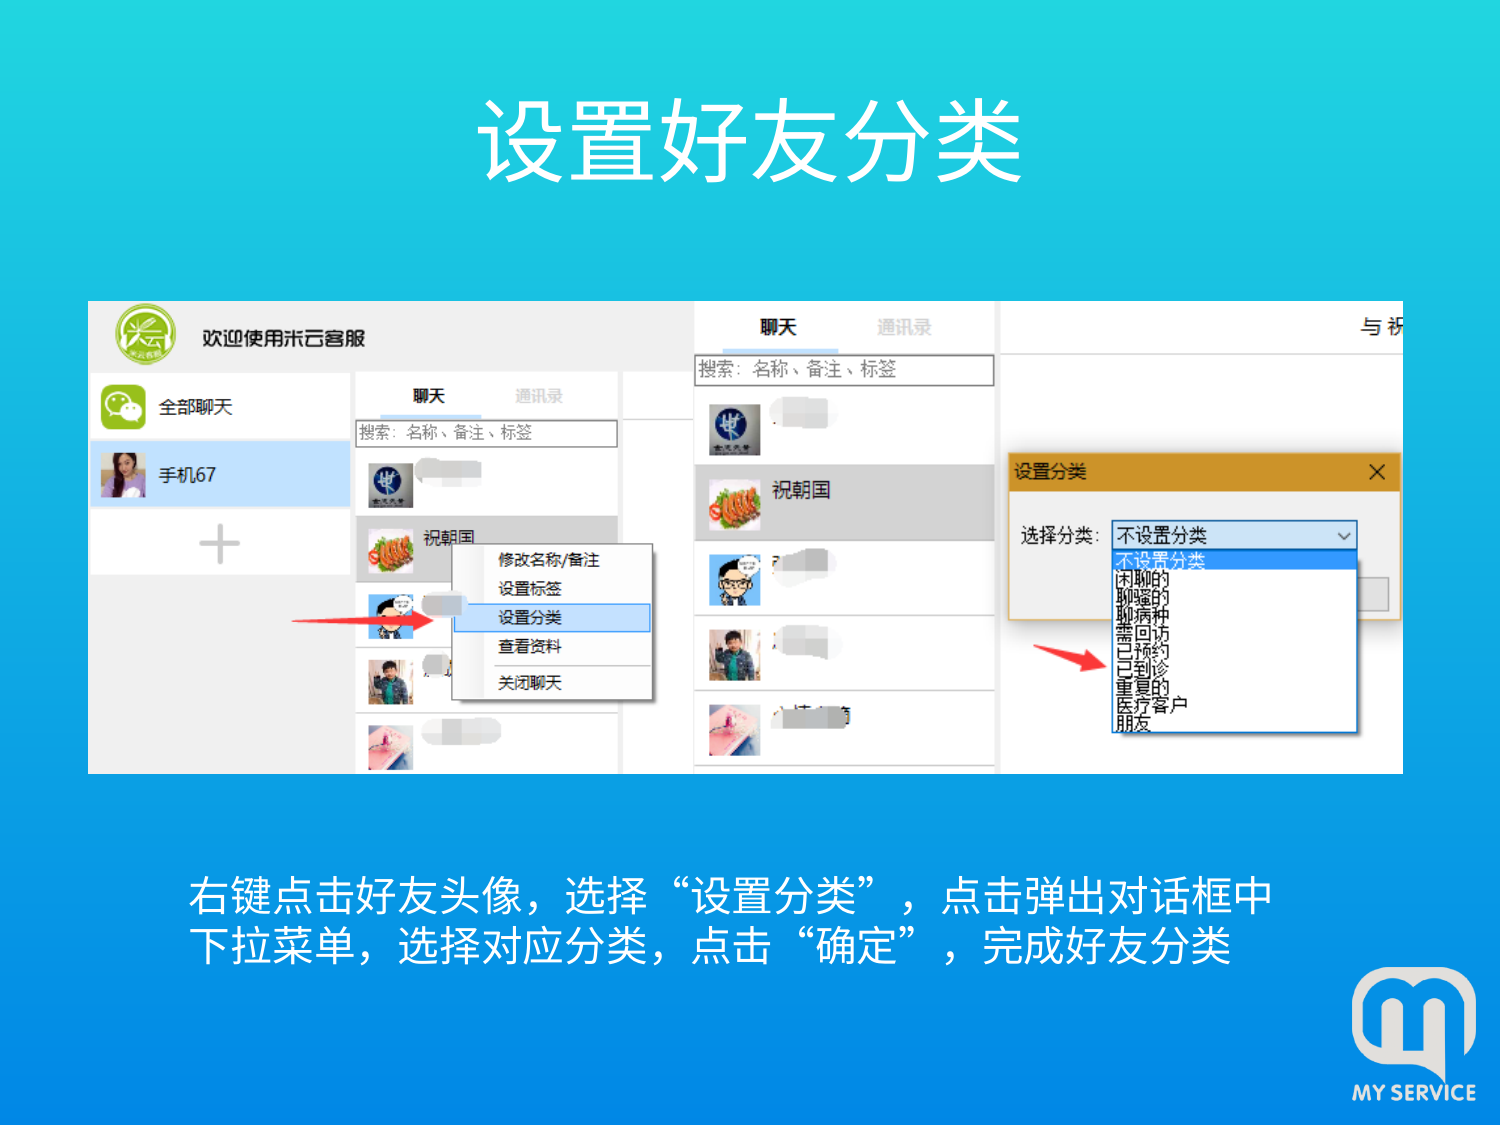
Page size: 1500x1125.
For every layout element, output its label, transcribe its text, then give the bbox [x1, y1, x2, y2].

picture [0, 301, 1500, 773]
title 设置好友分类 [75, 45, 1425, 233]
picture [1352, 967, 1476, 1107]
text_box 右键点击好友头像，选择“设置分类”，点击弹出对话框中下拉菜单，选择对应分类，点击“确定”，完成好友分类 [174, 862, 1329, 977]
